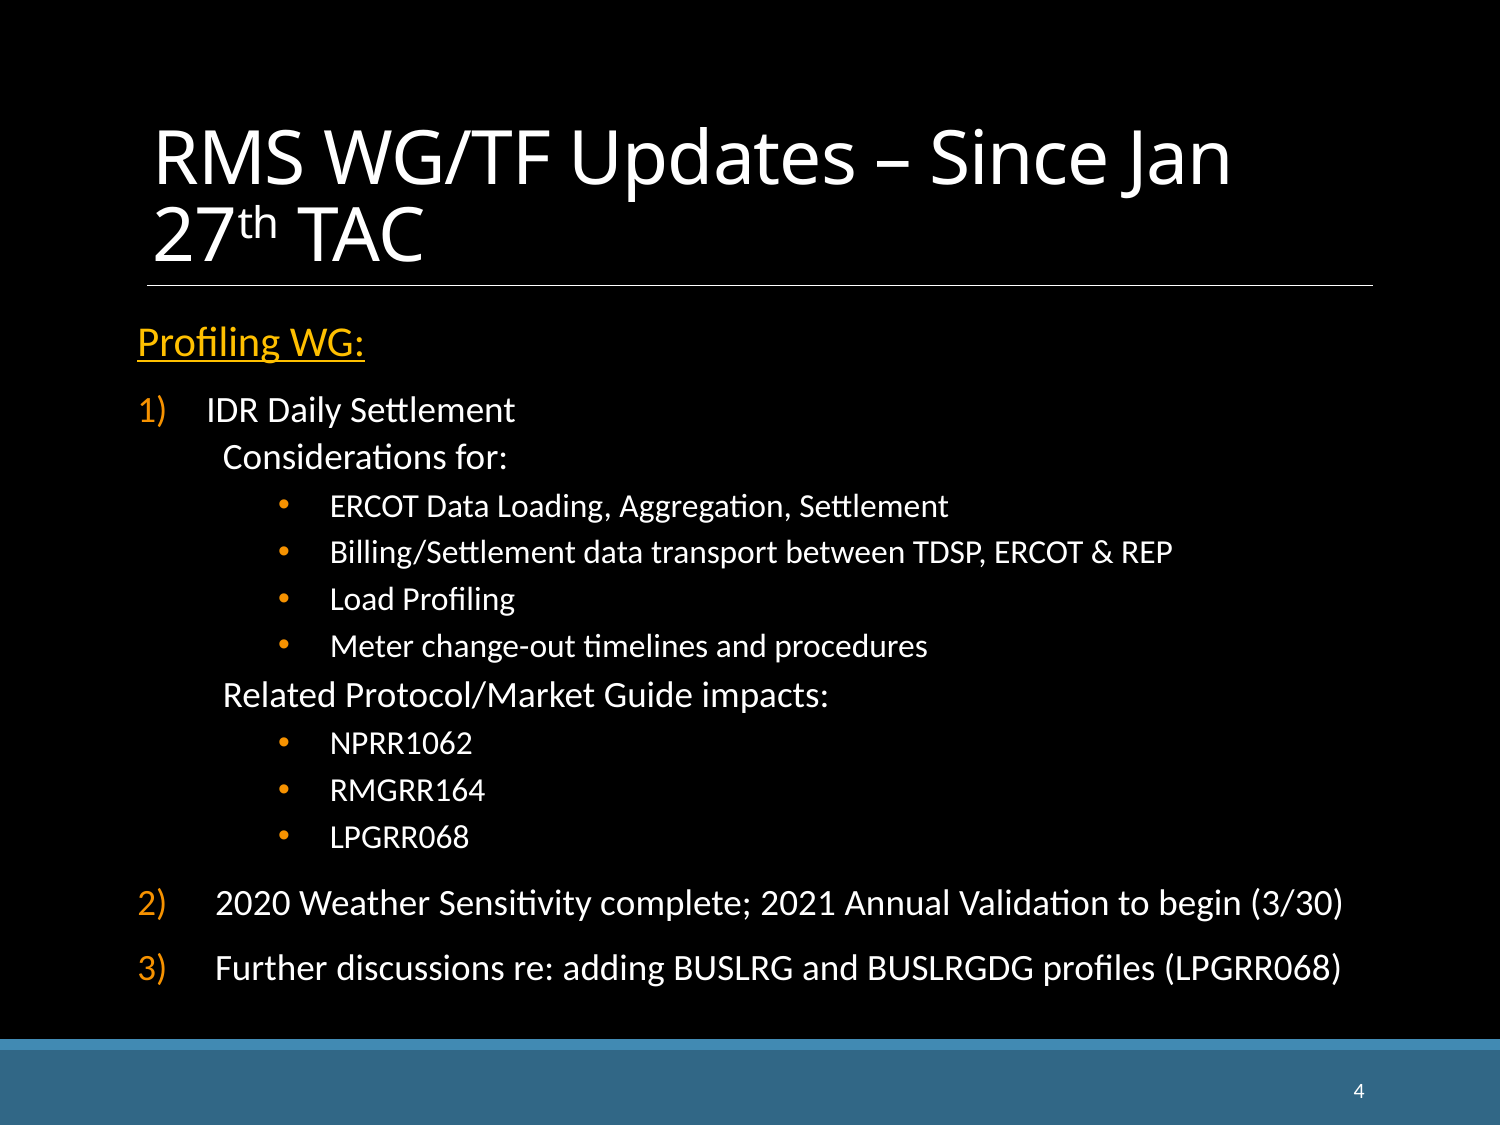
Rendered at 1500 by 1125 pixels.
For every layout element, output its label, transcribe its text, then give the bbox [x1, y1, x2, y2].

text_box RMS WG/TF Updates – Since Jan 27th TAC [137, 99, 1375, 300]
list Profiling WG: IDR Daily Settlement Considerations for: ERCOT Data Loading, Aggregation, Settlement Billing/Settlement data transport between TDSP, ERCOT & REP Load Profiling Meter change-out timelines and procedures Related Protocol/Market Guide impacts: NPRR1062 RMGRR164 LPGRR068 2020 Weather Sensitivity complete; 2021 Annual Validation to begin (3/30) Further discussions re: adding BUSLRG and BUSLRGDG profiles (LPGRR068) [137, 312, 1463, 1000]
slide_number 4 [1218, 1059, 1380, 1120]
